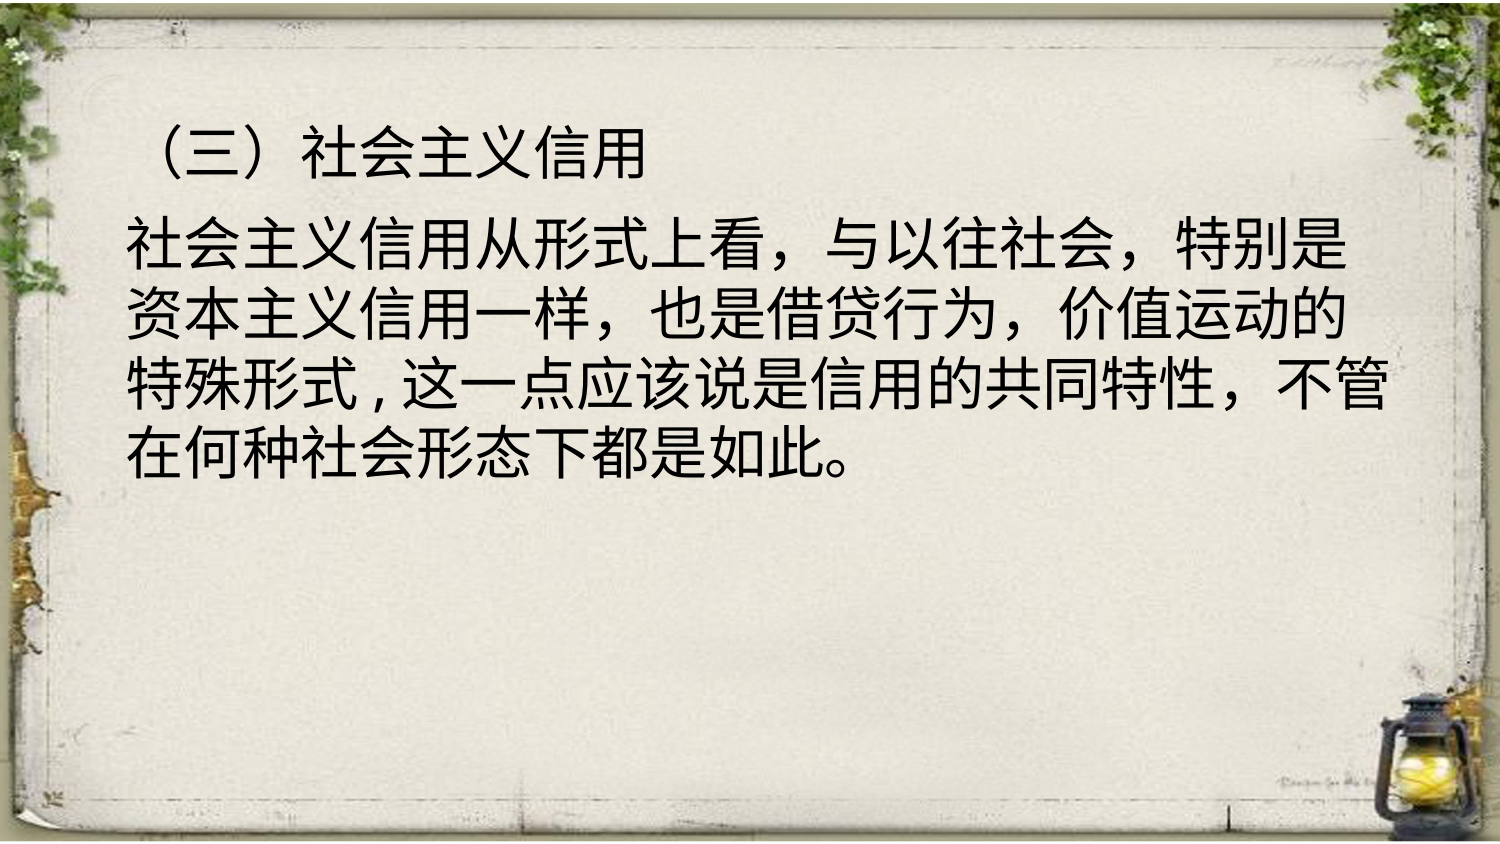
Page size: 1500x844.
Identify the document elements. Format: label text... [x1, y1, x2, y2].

picture [0, 0, 1500, 844]
list （三）社会主义信用 社会主义信用从形式上看，与以往社会，特别是资本主义信用一样，也是借贷行为，价值运动的特殊形式,这一点应该说是信用的共同特性，不管在何种社会形态下都是如此。 [110, 95, 1414, 809]
